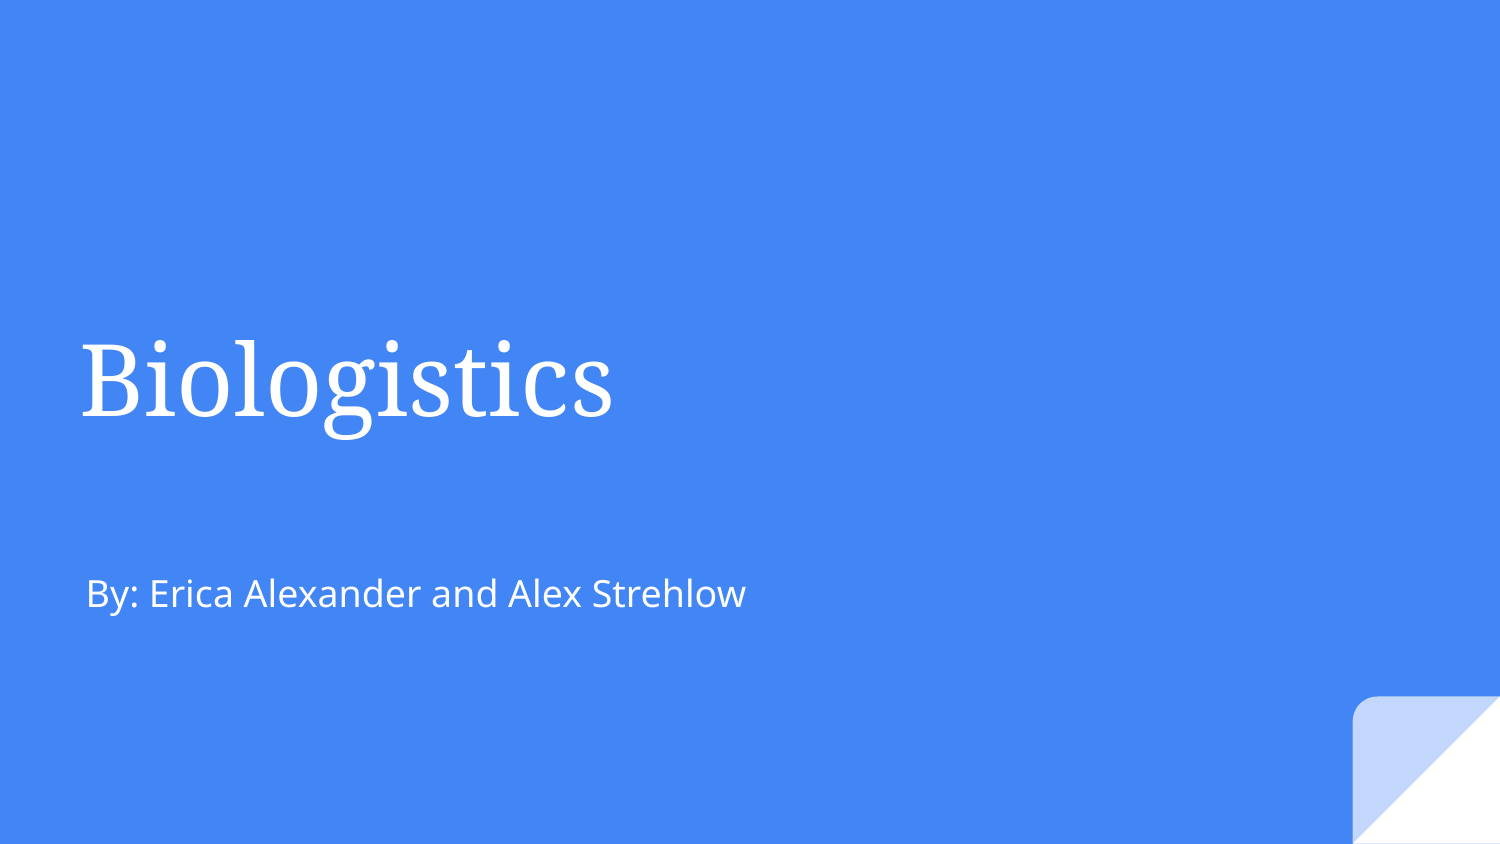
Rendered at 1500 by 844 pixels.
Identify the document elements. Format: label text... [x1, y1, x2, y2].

subtitle By: Erica Alexander and Alex Strehlow [70, 554, 1430, 762]
title Biologistics [64, 298, 1413, 452]
